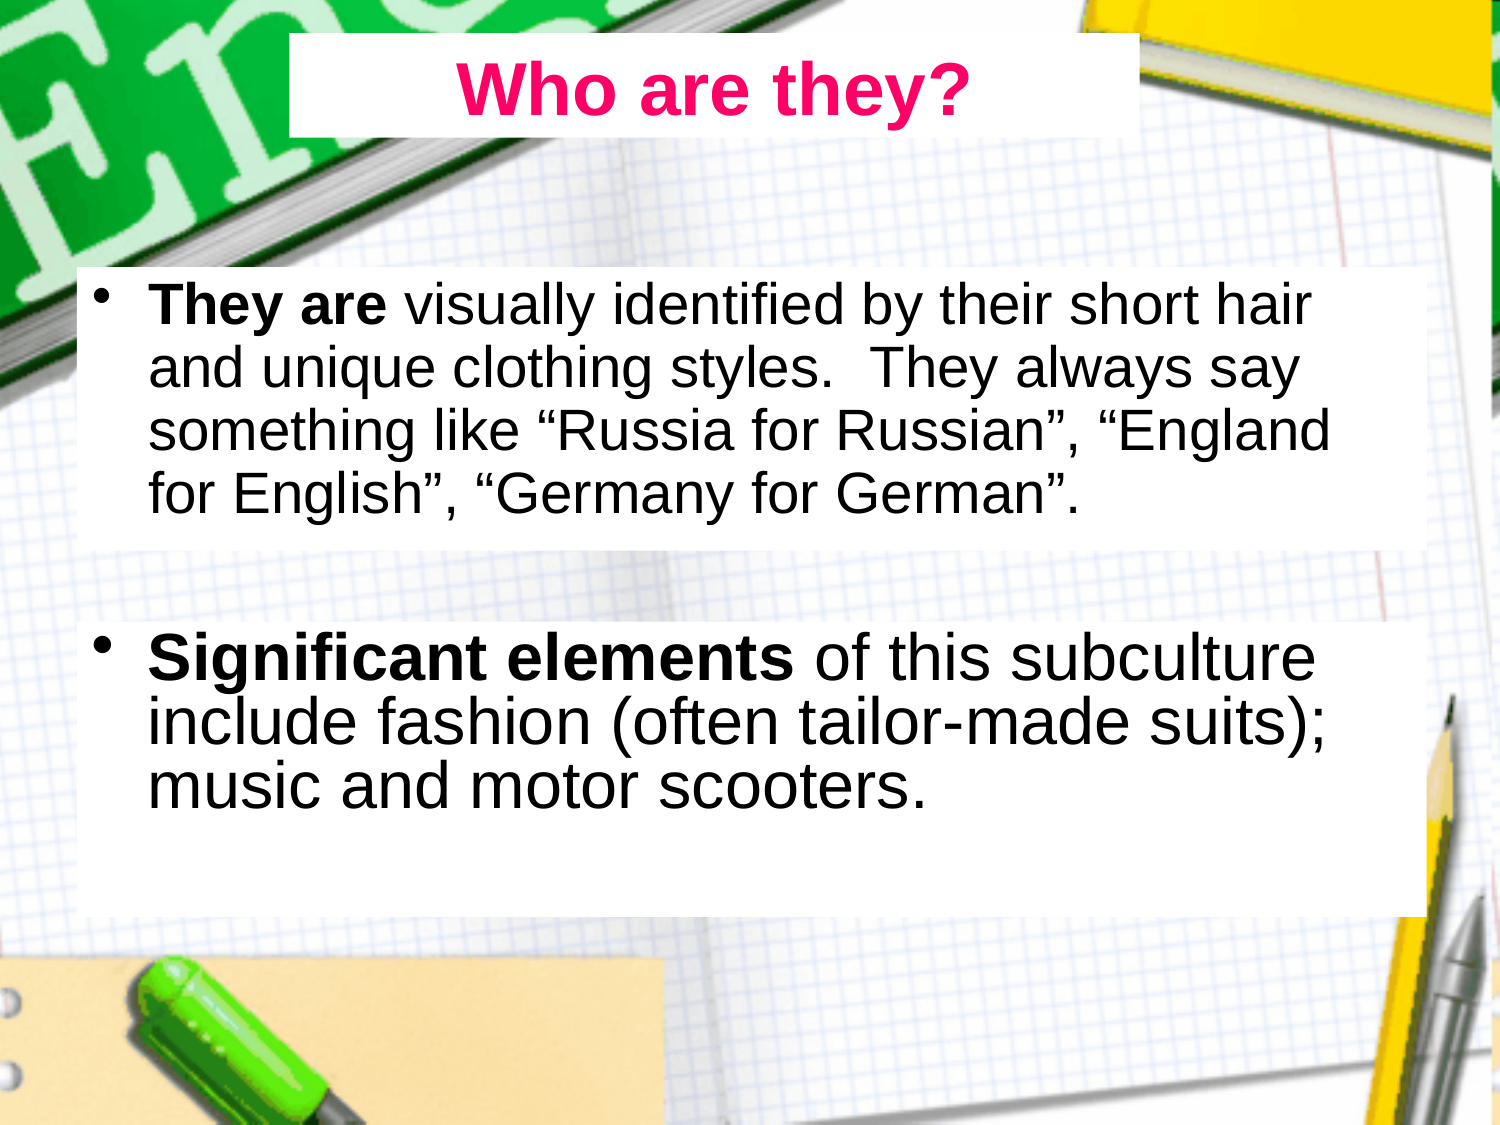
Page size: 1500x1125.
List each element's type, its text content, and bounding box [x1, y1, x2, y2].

text_box Significant elements of this subculture include fashion (often tailor-made suits); music and motor scooters. [76, 621, 1427, 917]
picture [0, 0, 1500, 1125]
list They are visually identified by their short hair and unique clothing styles. They always say something like “Russia for Russian”, “England for English”, “Germany for German”. [76, 266, 1428, 551]
text_box Who are they? [289, 33, 1140, 138]
